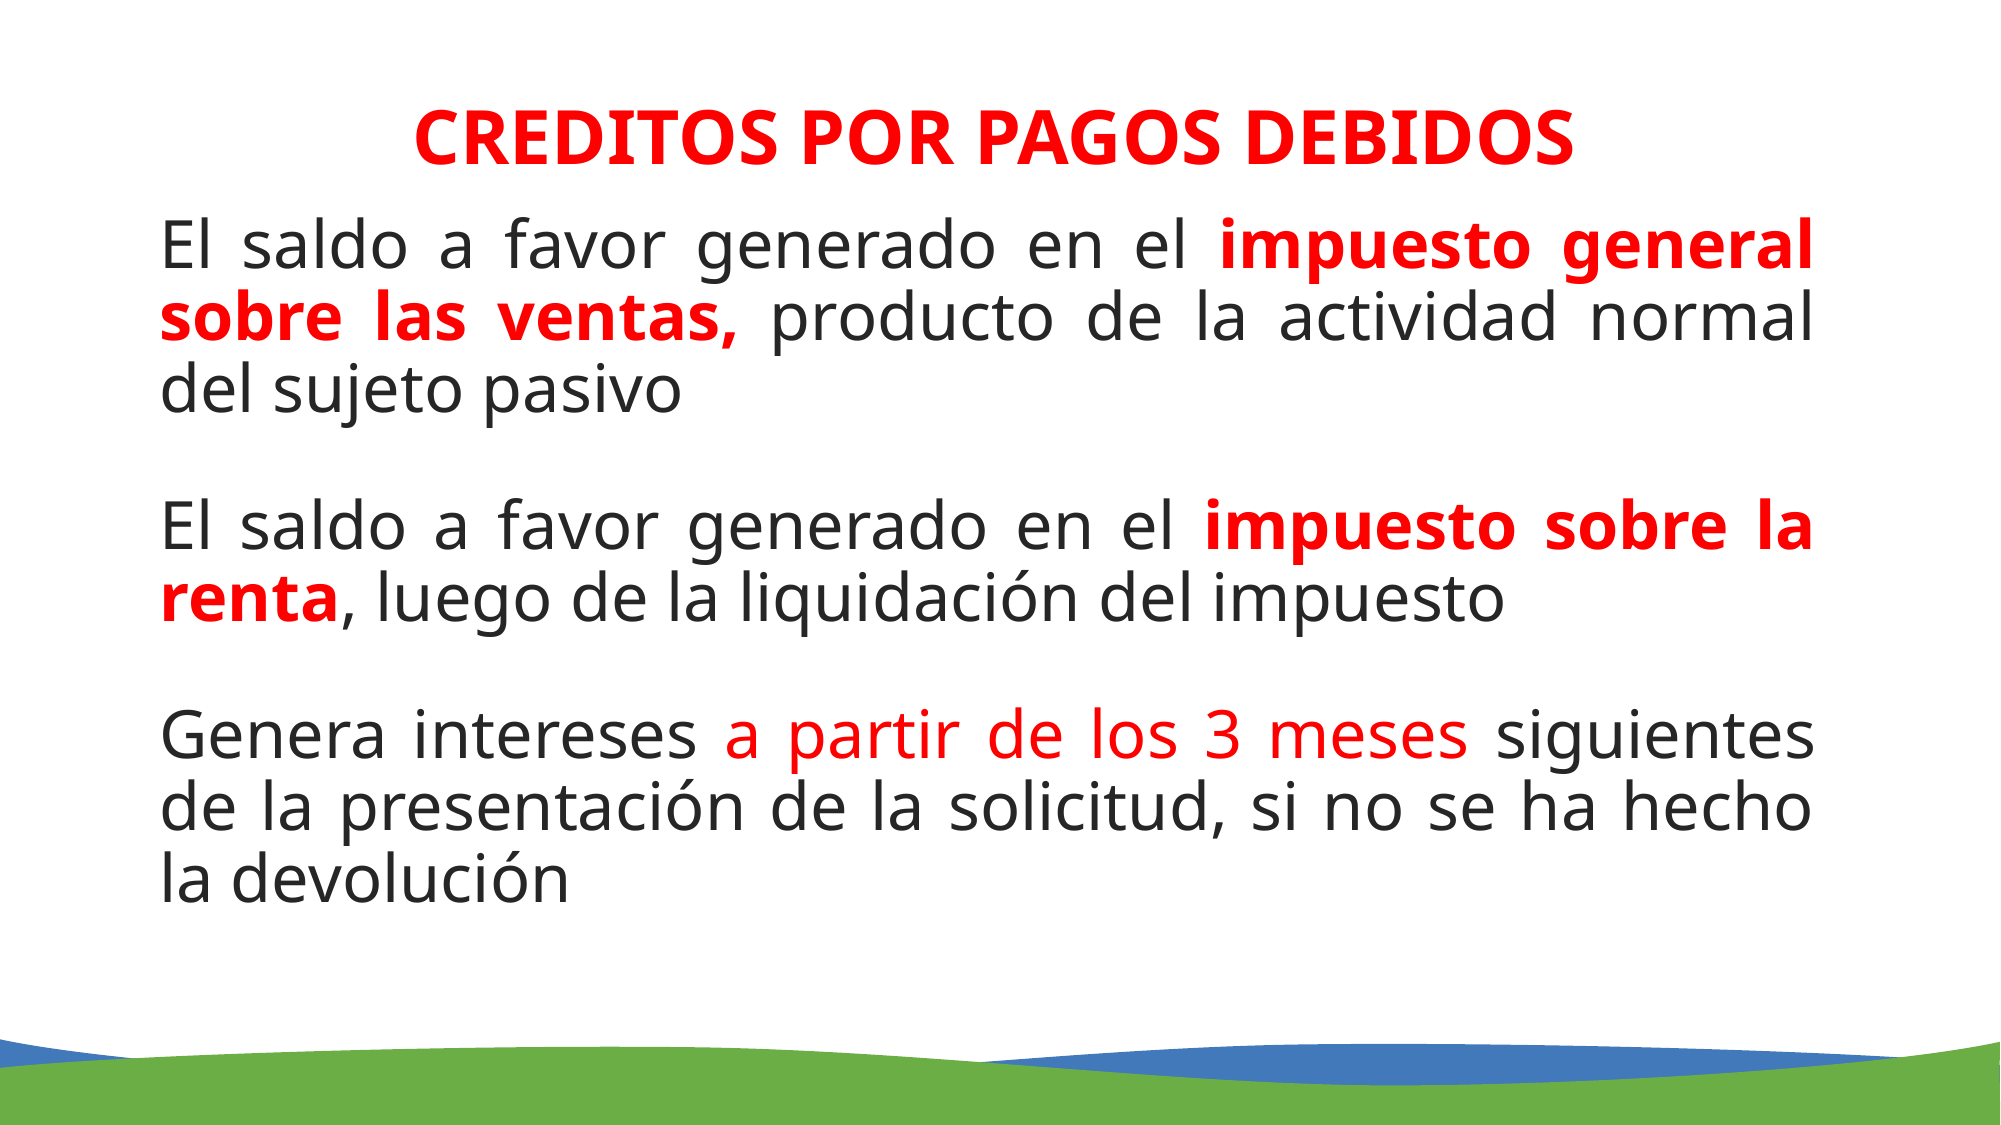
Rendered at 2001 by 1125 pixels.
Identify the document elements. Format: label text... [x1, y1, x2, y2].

title CREDITOS POR PAGOS DEBIDOS [397, 59, 1863, 221]
text_box El saldo a favor generado en el impuesto general sobre las ventas, producto de la actividad normal del sujeto pasivo El saldo a favor generado en el impuesto sobre la renta, luego de la liquidación del impuesto Genera intereses a partir de los 3 meses siguientes de la presentación de la solicitud, si no se ha hecho la devolución [144, 203, 1832, 1038]
